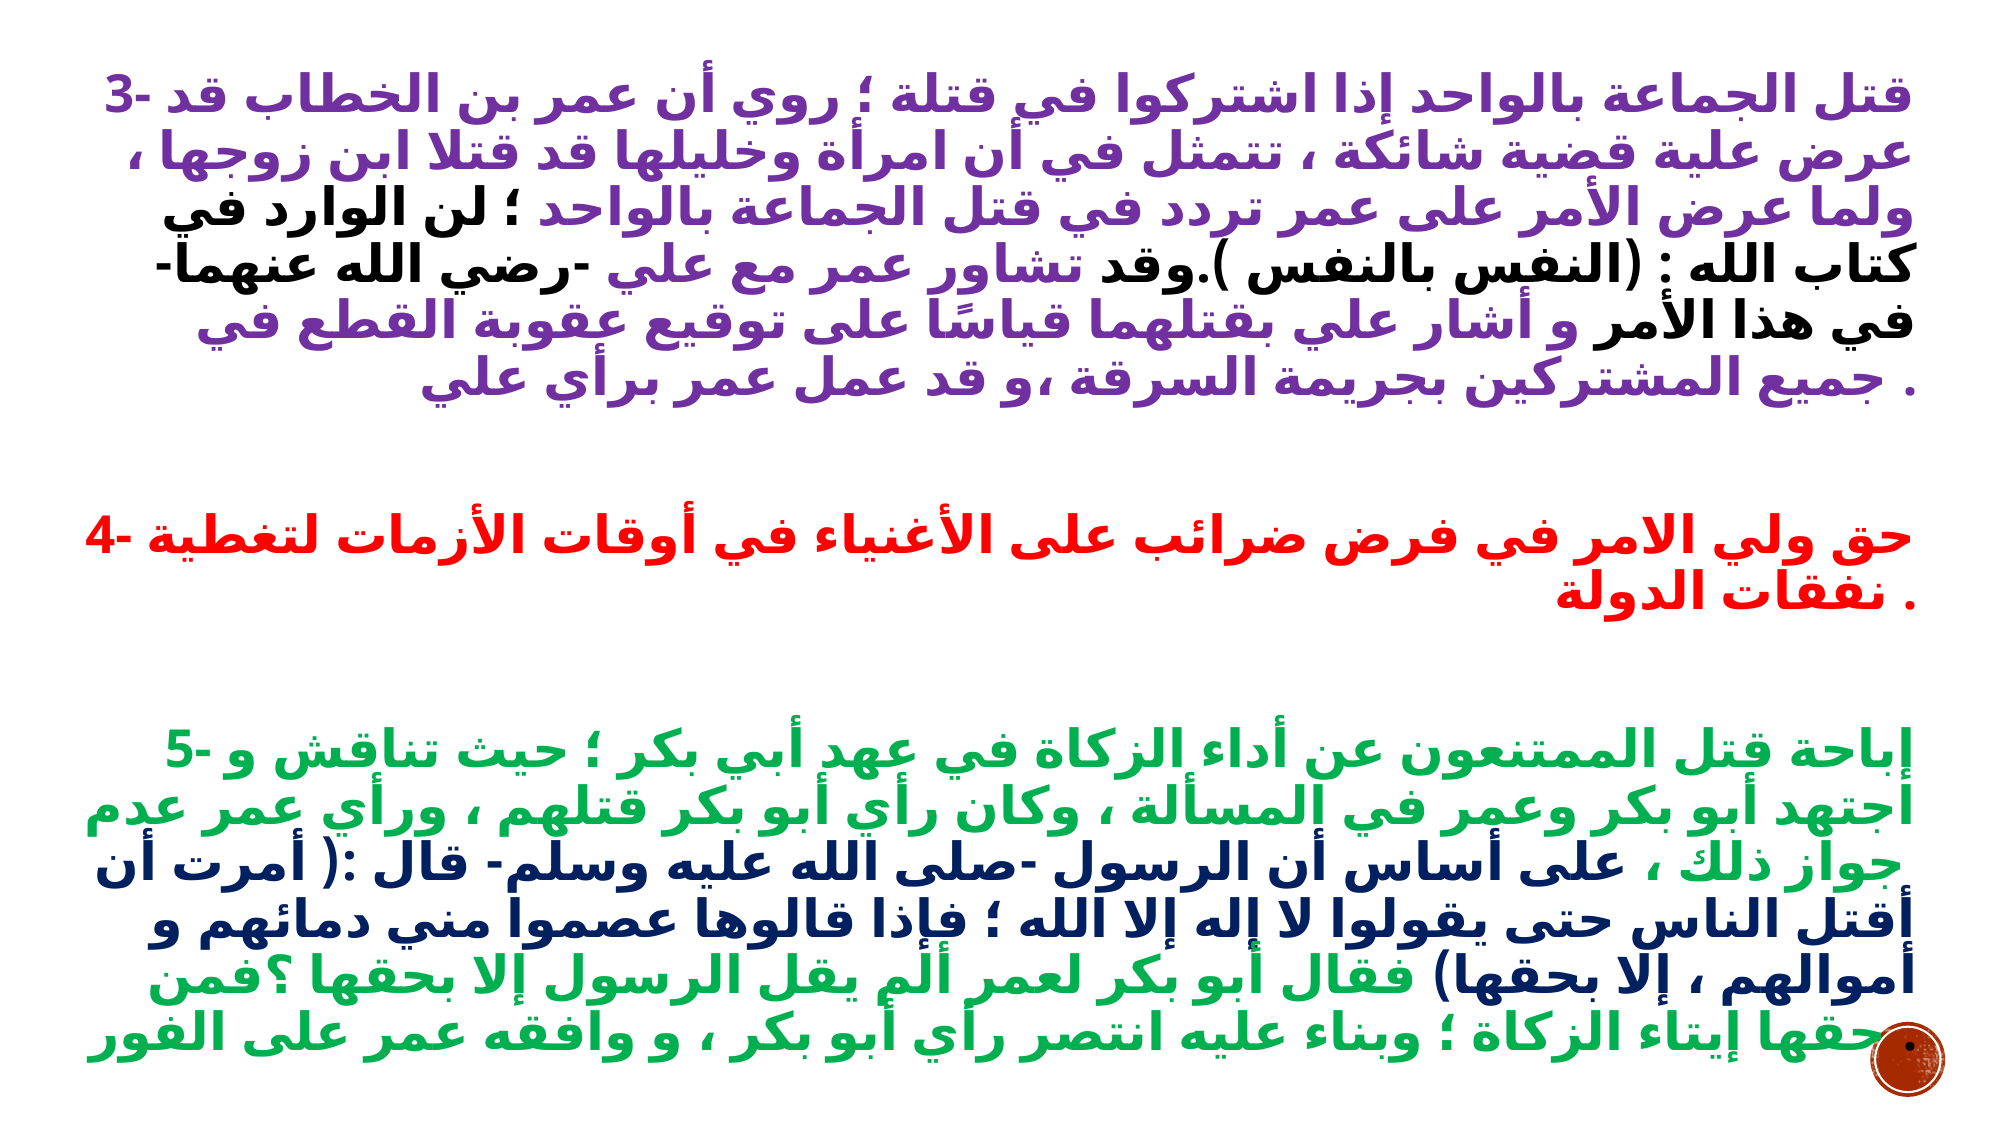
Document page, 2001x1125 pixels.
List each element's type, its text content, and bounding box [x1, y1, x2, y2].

list 3- قتل الجماعة بالواحد إذا اشتركوا في قتلة ؛ روي أن عمر بن الخطاب قد عرض علية قضية شائكة ، تتمثل في أن امرأة وخليلها قد قتلا ابن زوجها ، ولما عرض الأمر على عمر تردد في قتل الجماعة بالواحد ؛ لن الوارد في كتاب الله : (النفس بالنفس ).وقد تشاور عمر مع علي -رضي الله عنهما- في هذا الأمر و أشار علي بقتلهما قياسًا على توقيع عقوبة القطع في جميع المشتركين بجريمة السرقة ،و قد عمل عمر برأي علي . 4- حق ولي الامر في فرض ضرائب على الأغنياء في أوقات الأزمات لتغطية نفقات الدولة . 5- إباحة قتل الممتنعون عن أداء الزكاة في عهد أبي بكر ؛ حيث تناقش و اجتهد أبو بكر وعمر في المسألة ، وكان رأي أبو بكر قتلهم ، ورأي عمر عدم جواز ذلك ، على أساس أن الرسول -صلى الله عليه وسلم- قال :( أمرت أن أقتل الناس حتى يقولوا لا إله إلا الله ؛ فإذا قالوها عصموا مني دمائهم و أموالهم ، إلا بحقها) فقال أبو بكر لعمر ألم يقل الرسول إلا بحقها ؟فمن حقها إيتاء الزكاة ؛ وبناء عليه انتصر رأي أبو بكر ، و وافقه عمر على الفور . [32, 60, 1933, 1085]
